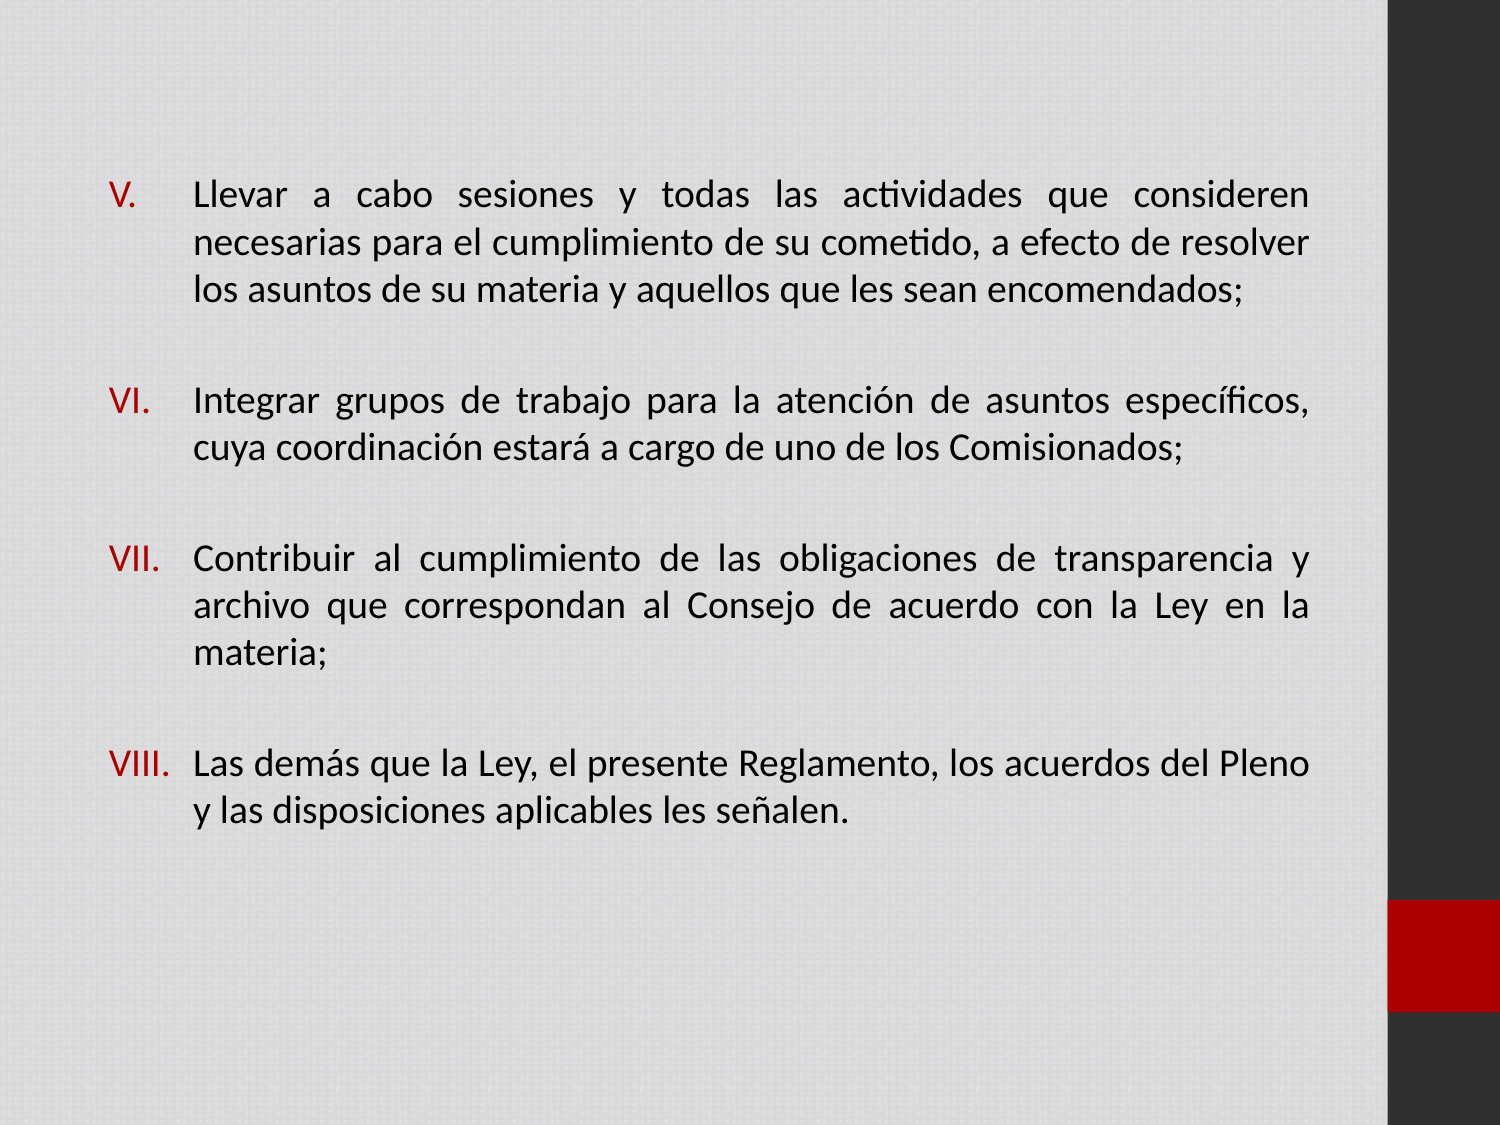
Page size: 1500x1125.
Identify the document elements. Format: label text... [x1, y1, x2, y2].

list Llevar a cabo sesiones y todas las actividades que consideren necesarias para el cumplimiento de su cometido, a efecto de resolver los asuntos de su materia y aquellos que les sean encomendados; Integrar grupos de trabajo para la atención de asuntos específicos, cuya coordinación estará a cargo de uno de los Comisionados; Contribuir al cumplimiento de las obligaciones de transparencia y archivo que correspondan al Consejo de acuerdo con la Ley en la materia; Las demás que la Ley, el presente Reglamento, los acuerdos del Pleno y las disposiciones aplicables les señalen. [75, 160, 1325, 1050]
